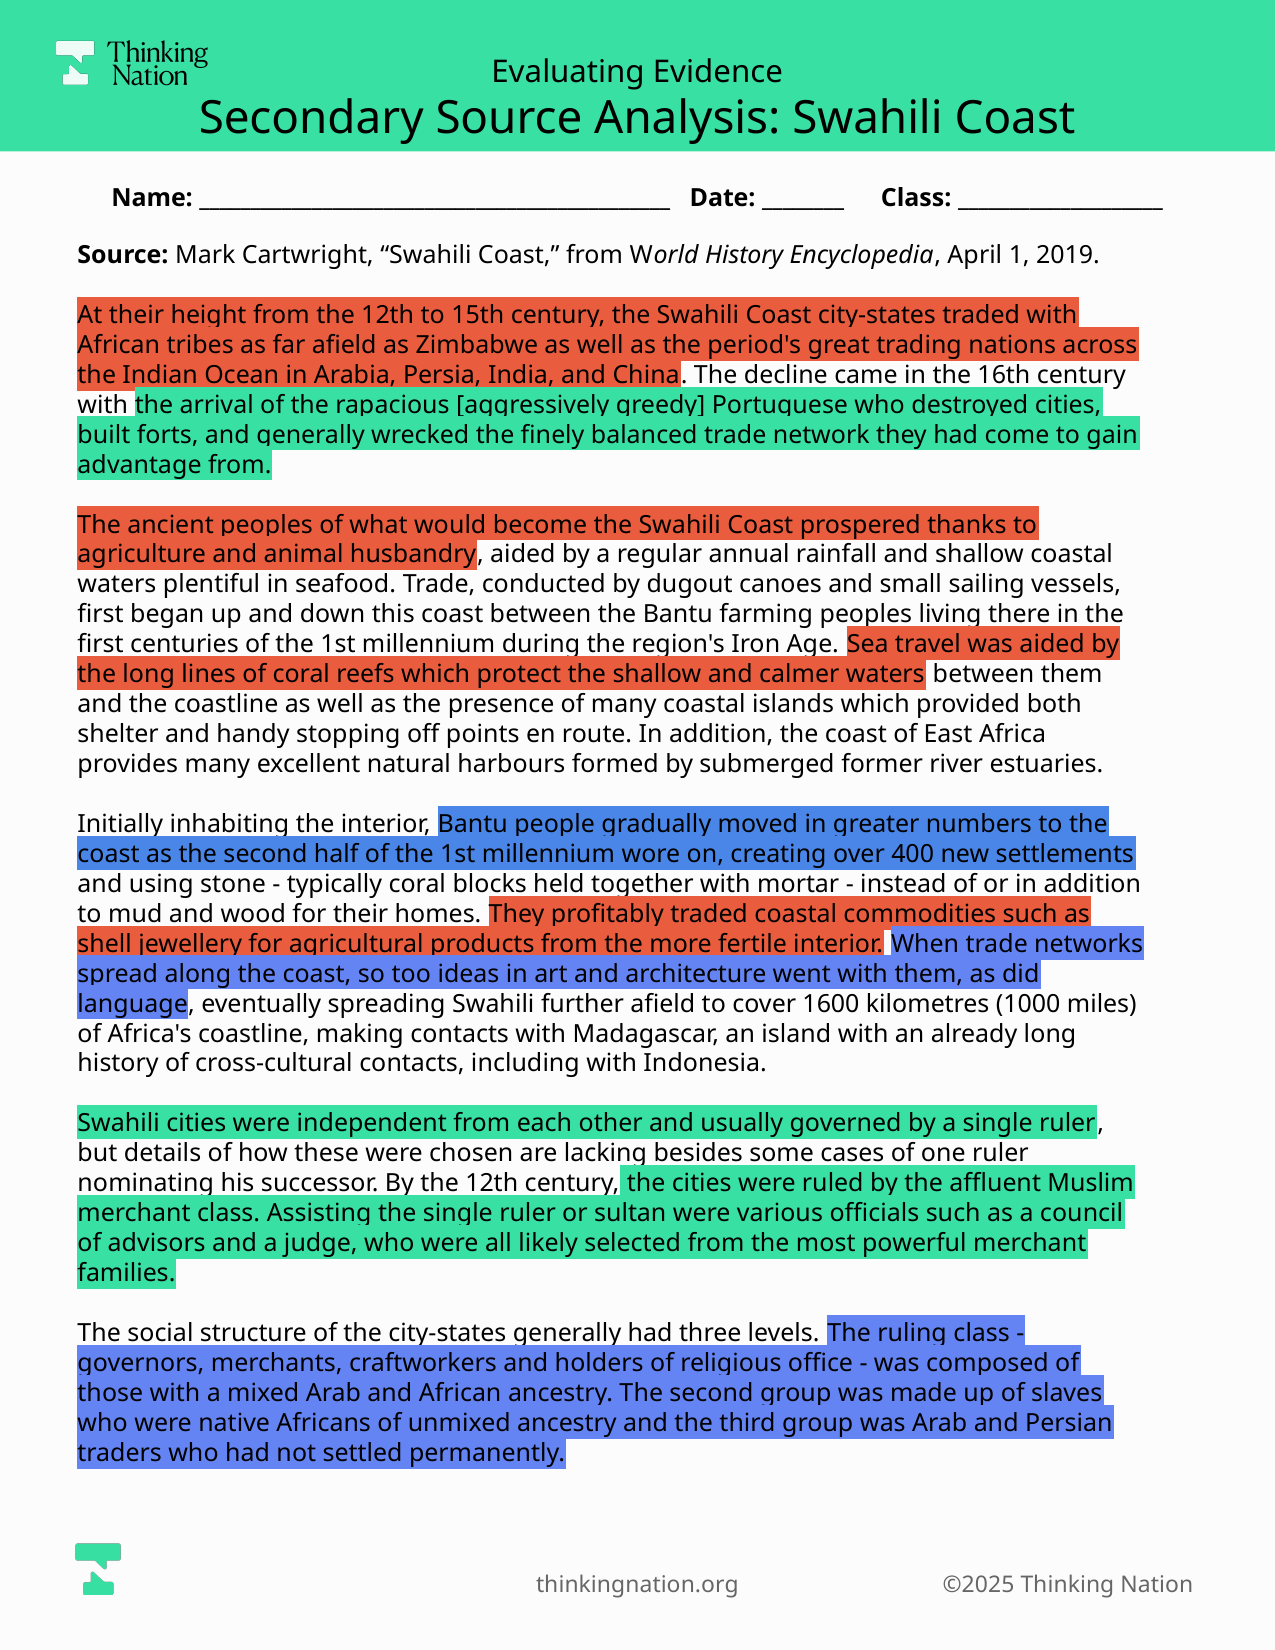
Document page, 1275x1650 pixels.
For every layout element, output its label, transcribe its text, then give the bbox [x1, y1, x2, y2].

text_box Source: Mark Cartwright, “Swahili Coast,” from World History Encyclopedia, April 1, 2019. At their height from the 12th to 15th century, the Swahili Coast city-states traded with African tribes as far afield as Zimbabwe as well as the period's great trading nations across the Indian Ocean in Arabia, Persia, India, and China. The decline came in the 16th century with the arrival of the rapacious [aggressively greedy] Portuguese who destroyed cities, built forts, and generally wrecked the finely balanced trade network they had come to gain advantage from. The ancient peoples of what would become the Swahili Coast prospered thanks to agriculture and animal husbandry, aided by a regular annual rainfall and shallow coastal waters plentiful in seafood. Trade, conducted by dugout canoes and small sailing vessels, first began up and down this coast between the Bantu farming peoples living there in the first centuries of the 1st millennium during the region's Iron Age. Sea travel was aided by the long lines of coral reefs which protect the shallow and calmer waters between them and the coastline as well as the presence of many coastal islands which provided both shelter and handy stopping off points en route. In addition, the coast of East Africa provides many excellent natural harbours formed by submerged former river estuaries. Initially inhabiting the interior, Bantu people gradually moved in greater numbers to the coast as the second half of the 1st millennium wore on, creating over 400 new settlements and using stone - typically coral blocks held together with mortar - instead of or in addition to mud and wood for their homes. They profitably traded coastal commodities such as shell jewellery for agricultural products from the more fertile interior. When trade networks spread along the coast, so too ideas in art and architecture went with them, as did language, eventually spreading Swahili further afield to cover 1600 kilometres (1000 miles) of Africa's coastline, making contacts with Madagascar, an island with an already long history of cross-cultural contacts, including with Indonesia. Swahili cities were independent from each other and usually governed by a single ruler, but details of how these were chosen are lacking besides some cases of one ruler nominating his successor. By the 12th century, the cities were ruled by the affluent Muslim merchant class. Assisting the single ruler or sultan were various officials such as a council of advisors and a judge, who were all likely selected from the most powerful merchant families. The social structure of the city-states generally had three levels. The ruling class - governors, merchants, craftworkers and holders of religious office - was composed of those with a mixed Arab and African ancestry. The second group was made up of slaves who were native Africans of unmixed ancestry and the third group was Arab and Persian traders who had not settled permanently. [62, 227, 1163, 1508]
picture [38, 26, 213, 99]
text_box ©2025 Thinking Nation [907, 1553, 1210, 1605]
text_box thinkingnation.org [486, 1553, 789, 1605]
picture [62, 1533, 134, 1605]
text_box Evaluating Evidence Secondary Source Analysis: Swahili Coast [0, 0, 1275, 152]
text_box Name: ______________________________________________ Date: ________ Class: ____________________ [35, 166, 1239, 227]
